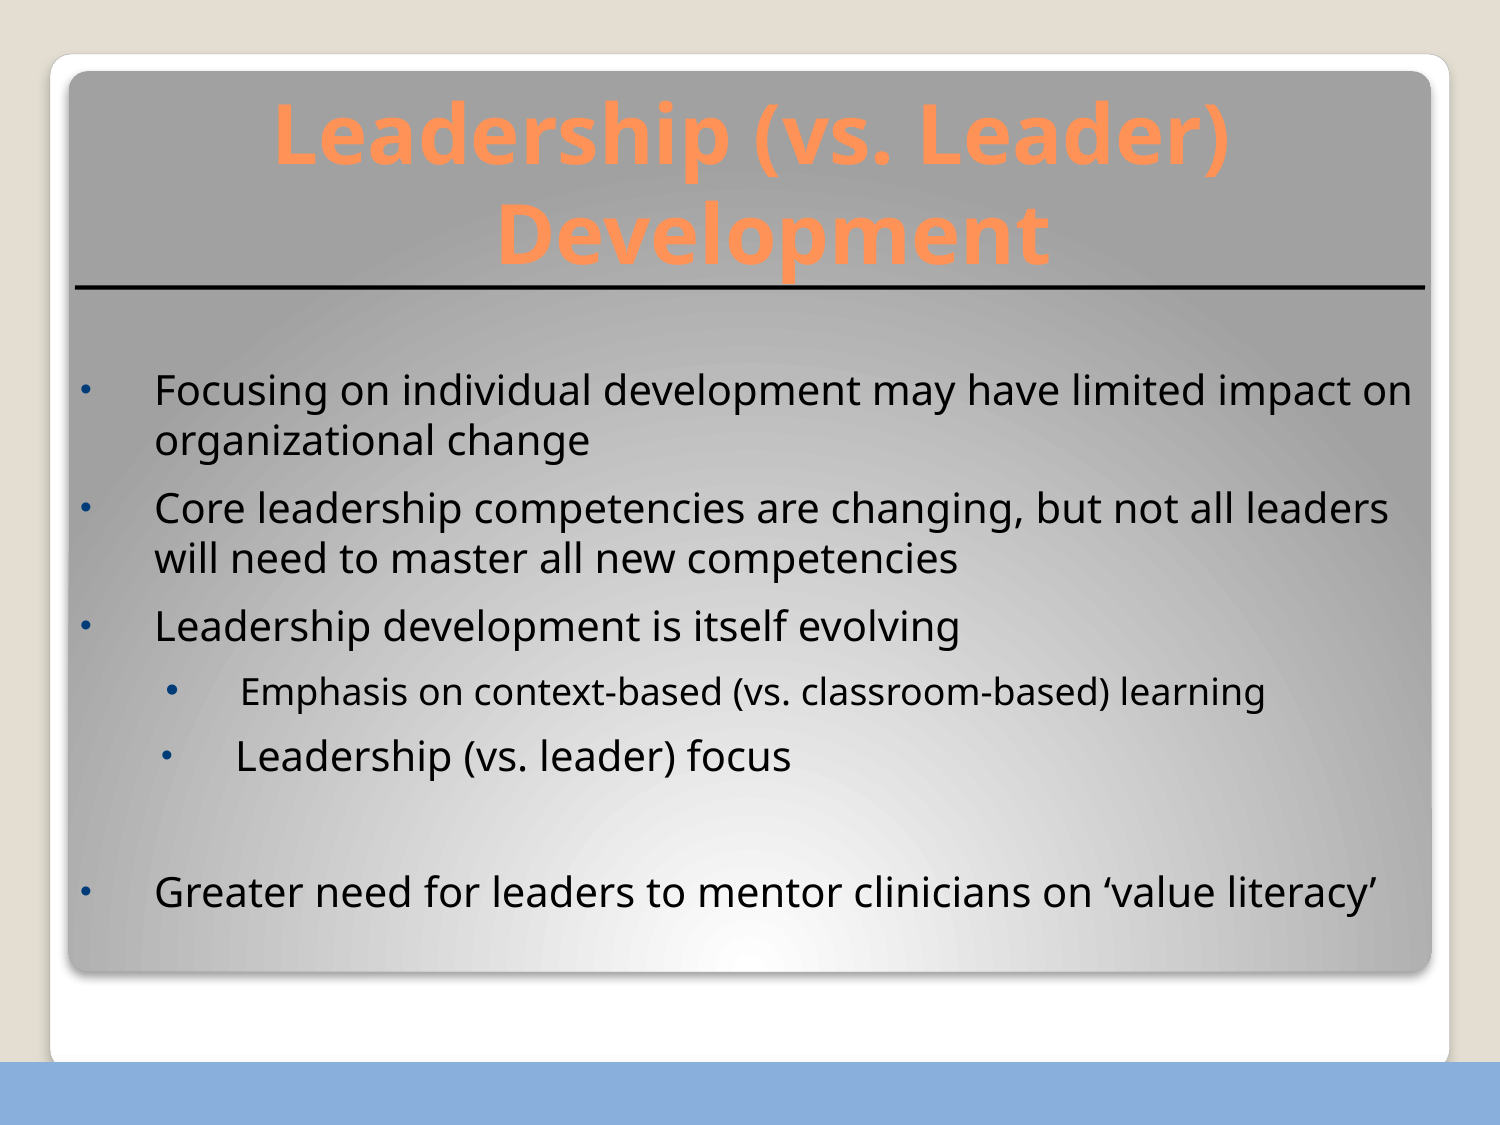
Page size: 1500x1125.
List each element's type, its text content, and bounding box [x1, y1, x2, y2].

picture [0, 1062, 1500, 1125]
list Leadership (vs. Leader) Development Focusing on individual development may have limited impact on organizational change Core leadership competencies are changing, but not all leaders will need to master all new competencies Leadership development is itself evolving Emphasis on context-based (vs. classroom-based) learning Leadership (vs. leader) focus Greater need for leaders to mentor clinicians on ‘value literacy’ [50, 66, 1438, 975]
